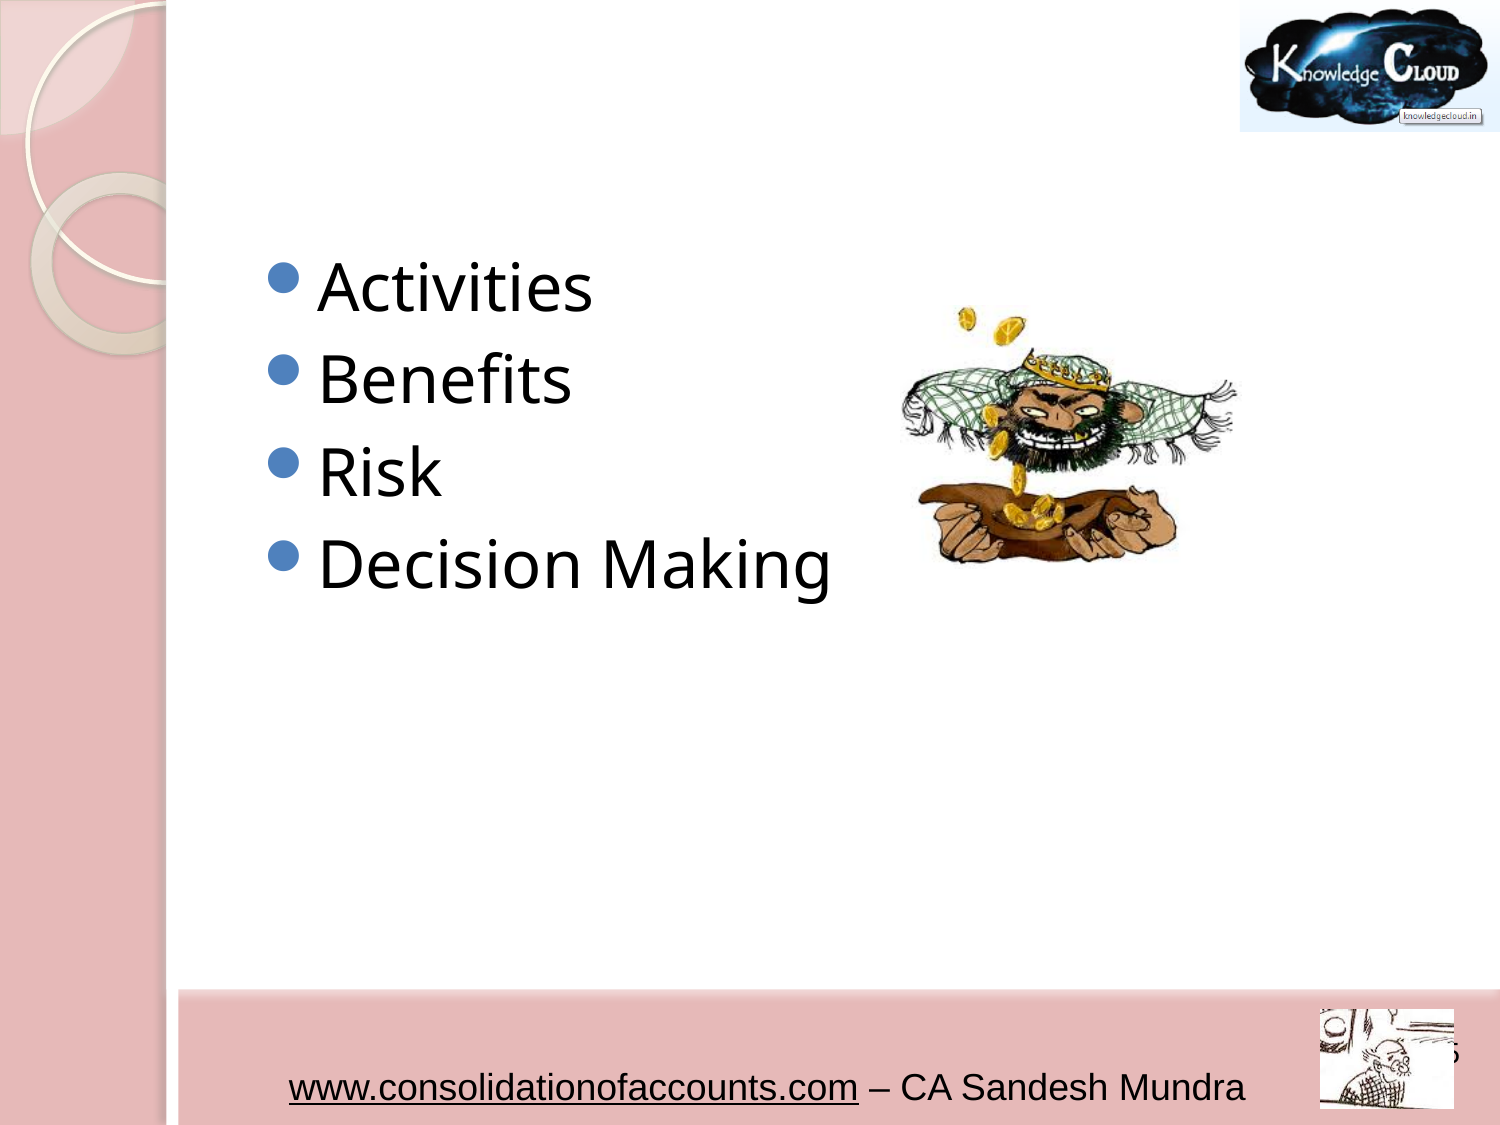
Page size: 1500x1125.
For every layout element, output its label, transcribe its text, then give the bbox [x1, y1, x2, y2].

picture [1320, 1067, 1413, 1109]
picture [900, 305, 1242, 570]
picture [1239, 0, 1500, 132]
slide_number 45 [1413, 1034, 1488, 1113]
list Activities Benefits Risk Decision Making [235, 237, 1466, 1067]
list [894, 307, 1247, 580]
